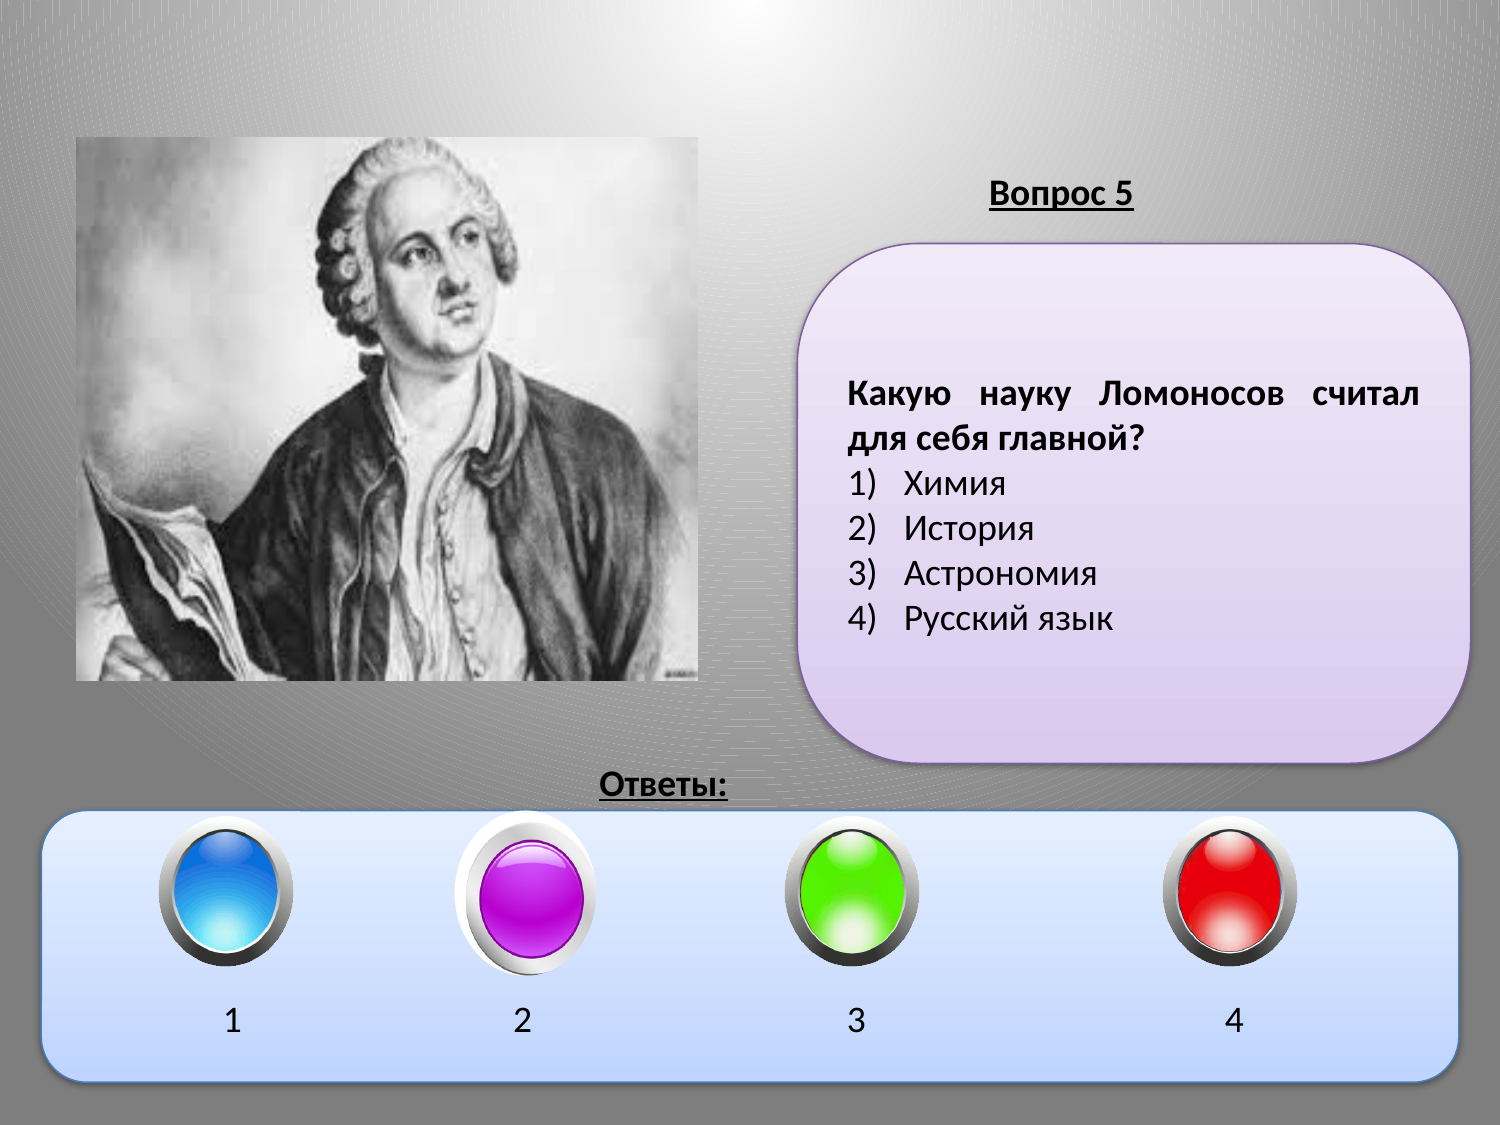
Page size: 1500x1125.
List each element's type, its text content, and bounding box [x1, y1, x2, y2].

text_box 1 2 [123, 987, 632, 1048]
text_box 4 [1068, 987, 1400, 1048]
picture [1056, 774, 1371, 985]
text_box [832, 408, 1412, 739]
picture [52, 774, 367, 985]
picture [76, 136, 698, 681]
text_box Ответы: [584, 751, 762, 812]
text_box [40, 809, 1460, 1084]
text_box 3 [690, 987, 1022, 1048]
picture [678, 774, 993, 985]
text_box Вопрос 5 [974, 160, 1500, 221]
picture [454, 810, 597, 977]
text_box Какую науку Ломоносов считал для себя главной? Химия История Астрономия Русский язык [796, 242, 1472, 765]
